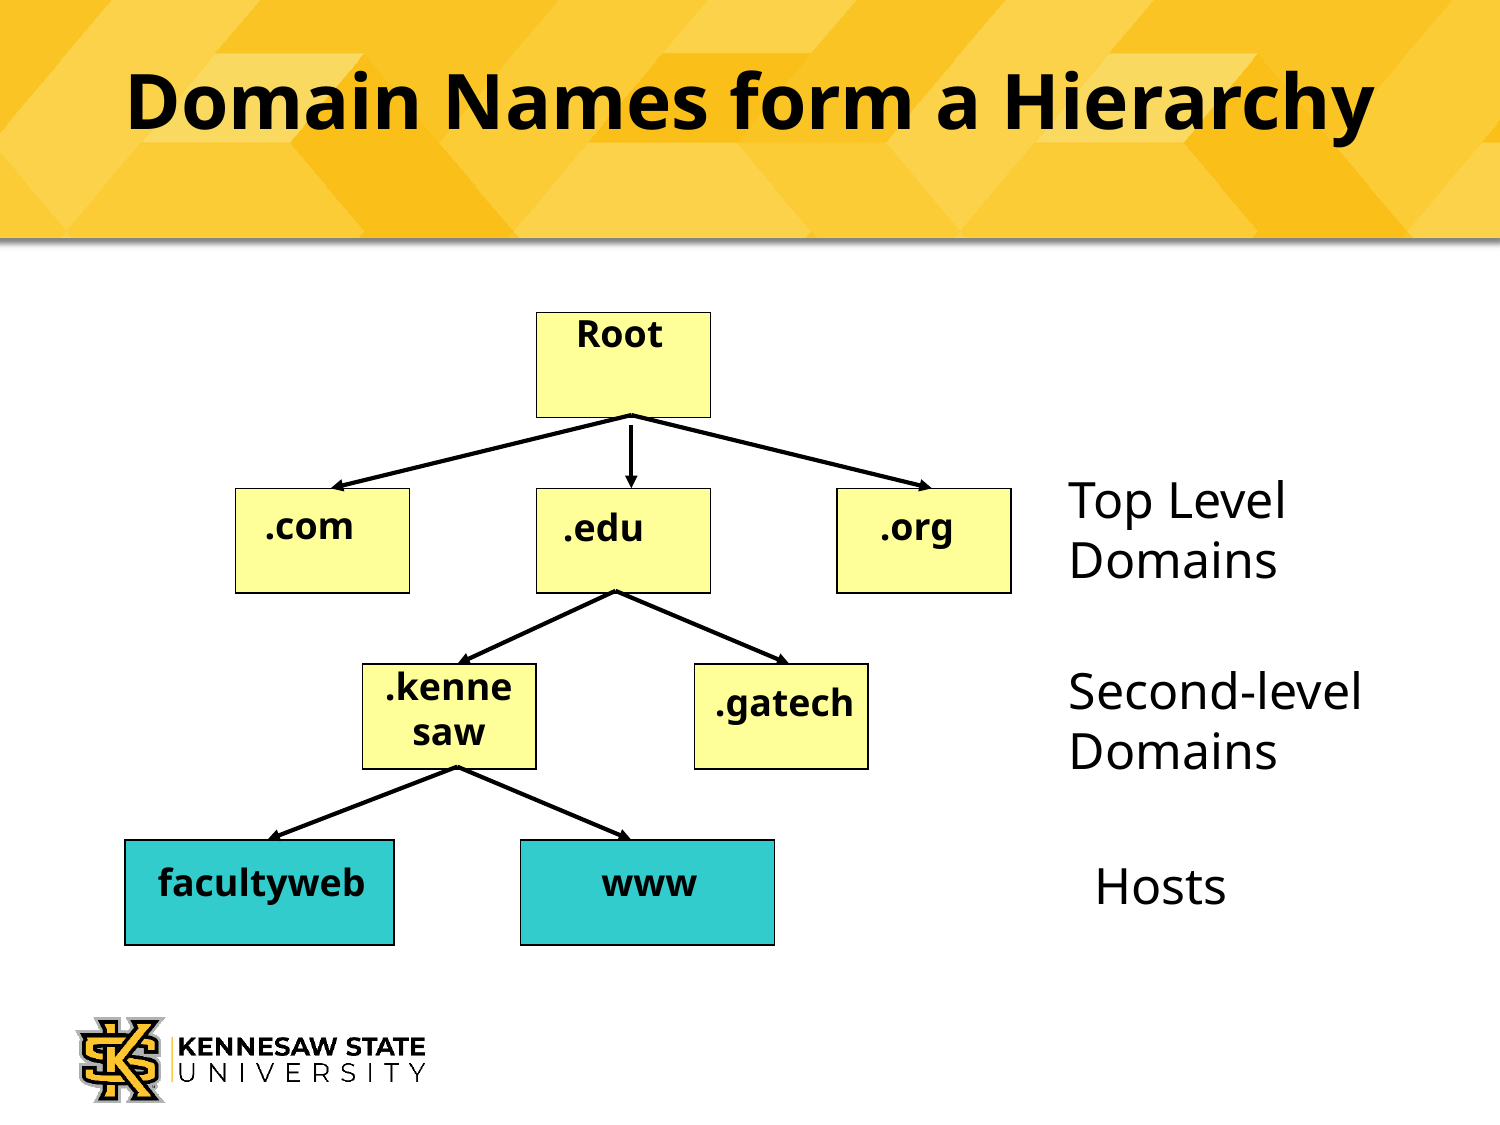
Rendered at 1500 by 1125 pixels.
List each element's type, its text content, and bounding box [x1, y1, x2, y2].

picture [0, 0, 1500, 251]
text_box Top Level Domains [1050, 459, 1383, 599]
text_box [457, 590, 615, 665]
text_box Root [500, 287, 802, 378]
text_box [625, 424, 638, 489]
text_box [615, 590, 790, 666]
text_box [267, 766, 457, 842]
text_box .kenne saw [285, 624, 613, 791]
text_box Second-level Domains [1050, 650, 1453, 789]
text_box facultyweb [81, 836, 409, 927]
title Domain Names form a Hierarchy [75, 45, 1425, 233]
text_box .gatech [639, 656, 1021, 747]
text_box [457, 766, 632, 841]
text_box .edu [487, 481, 800, 572]
text_box [536, 378, 711, 418]
text_box [836, 571, 1012, 594]
text_box [124, 927, 394, 945]
text_box [631, 414, 932, 492]
text_box [694, 747, 869, 770]
text_box [520, 927, 775, 945]
text_box [330, 415, 631, 492]
picture [75, 1017, 425, 1103]
text_box .org [804, 480, 1050, 571]
text_box [235, 570, 410, 594]
text_box Hosts [1076, 845, 1409, 924]
text_box .com [189, 479, 552, 570]
text_box [536, 572, 711, 594]
text_box www [409, 836, 890, 927]
